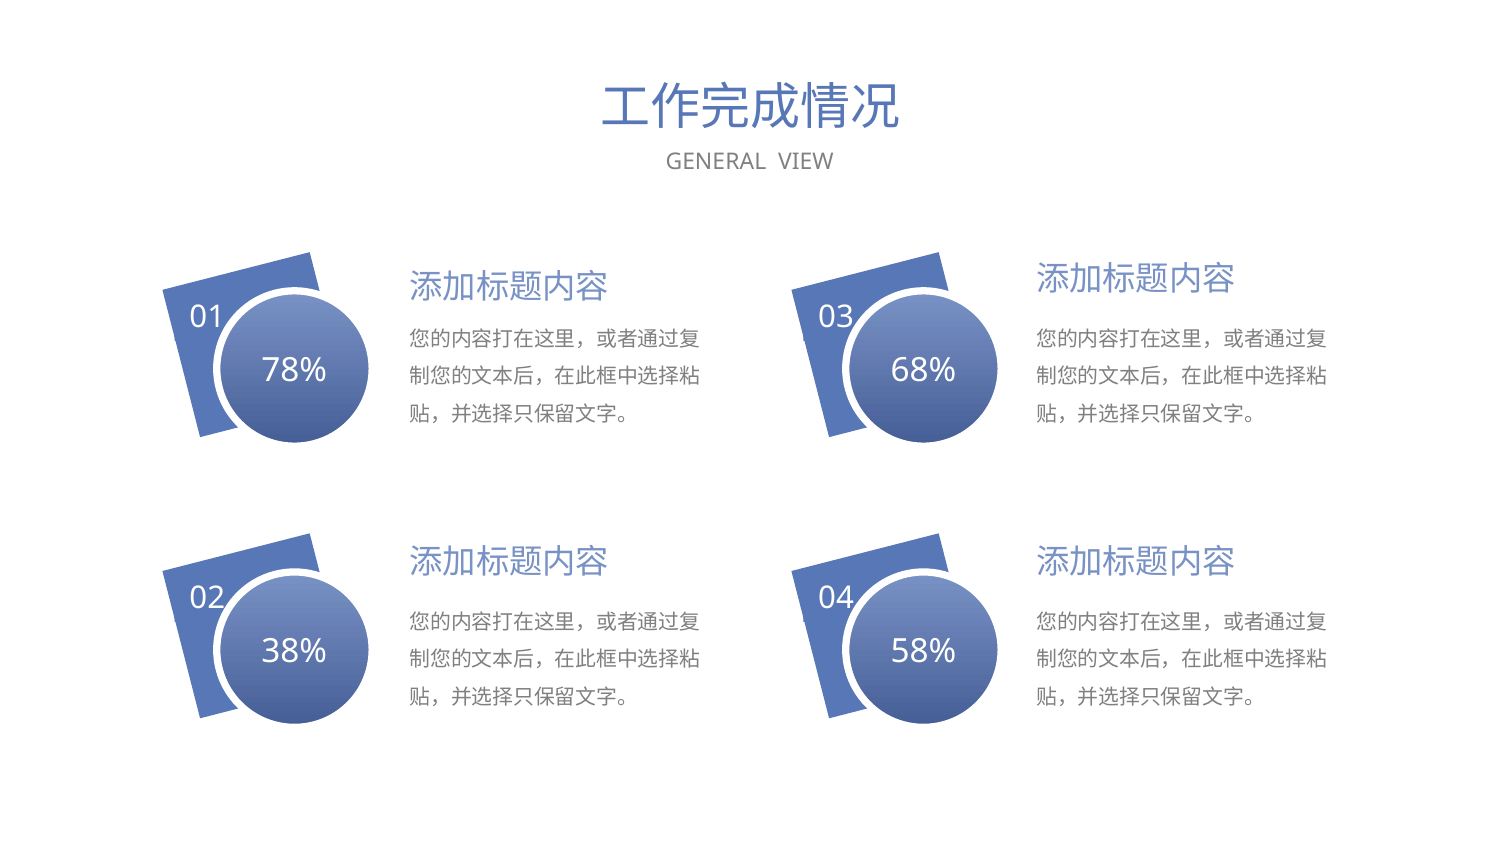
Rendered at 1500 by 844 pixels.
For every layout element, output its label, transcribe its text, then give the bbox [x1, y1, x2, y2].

text_box 添加标题内容 [1021, 537, 1327, 588]
text_box 您的内容打在这里，或者通过复制您的文本后，在此框中选择粘贴，并选择只保留文字。 [1021, 305, 1360, 433]
text_box 添加标题内容 [394, 262, 700, 305]
text_box 您的内容打在这里，或者通过复制您的文本后，在此框中选择粘贴，并选择只保留文字。 [394, 305, 733, 433]
text_box 38% [235, 579, 374, 729]
text_box 您的内容打在这里，或者通过复制您的文本后，在此框中选择粘贴，并选择只保留文字。 [394, 588, 733, 716]
text_box 78% [235, 298, 374, 448]
text_box 您的内容打在这里，或者通过复制您的文本后，在此框中选择粘贴，并选择只保留文字。 [1021, 588, 1360, 716]
text_box 68% [864, 298, 1003, 448]
text_box 添加标题内容 [1021, 254, 1327, 305]
text_box 添加标题内容 [394, 537, 700, 588]
text_box 58% [864, 579, 1003, 729]
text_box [173, 549, 331, 702]
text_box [555, 66, 945, 183]
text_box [802, 268, 960, 421]
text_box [802, 549, 960, 702]
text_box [173, 268, 331, 421]
